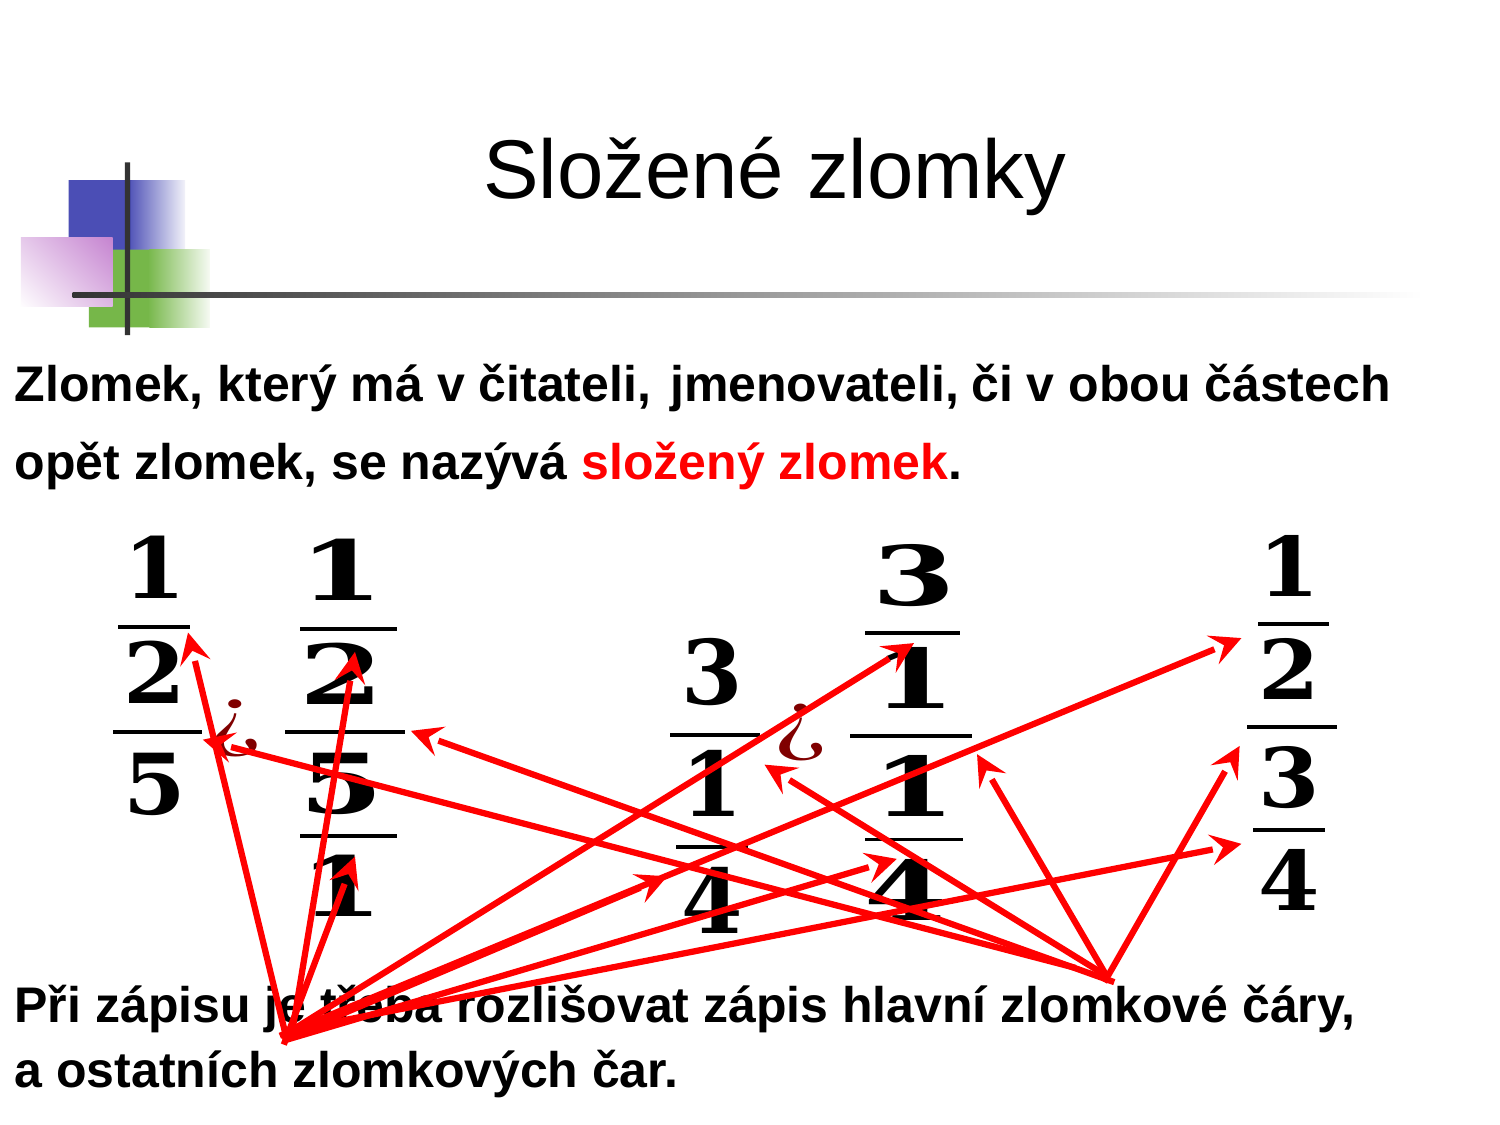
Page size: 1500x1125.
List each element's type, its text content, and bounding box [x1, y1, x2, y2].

text_box a ostatních zlomkových čar. [0, 1033, 1500, 1101]
text_box Složené zlomky [454, 107, 1095, 223]
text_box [187, 632, 286, 1035]
text_box či v obou částech [956, 349, 1418, 414]
text_box Při zápisu je třeba rozlišovat zápis hlavní zlomkové čáry, [0, 968, 182, 1033]
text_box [285, 843, 1242, 1032]
text_box Zlomek, který má v čitateli, [0, 349, 655, 414]
text_box jmenovateli, [655, 349, 956, 414]
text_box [279, 637, 1242, 1037]
text_box opět zlomek, se nazývá složený zlomek. [0, 427, 993, 492]
text_box Při zápisu je třeba rozlišovat zápis hlavní zlomkové čáry, [1247, 968, 1500, 1033]
